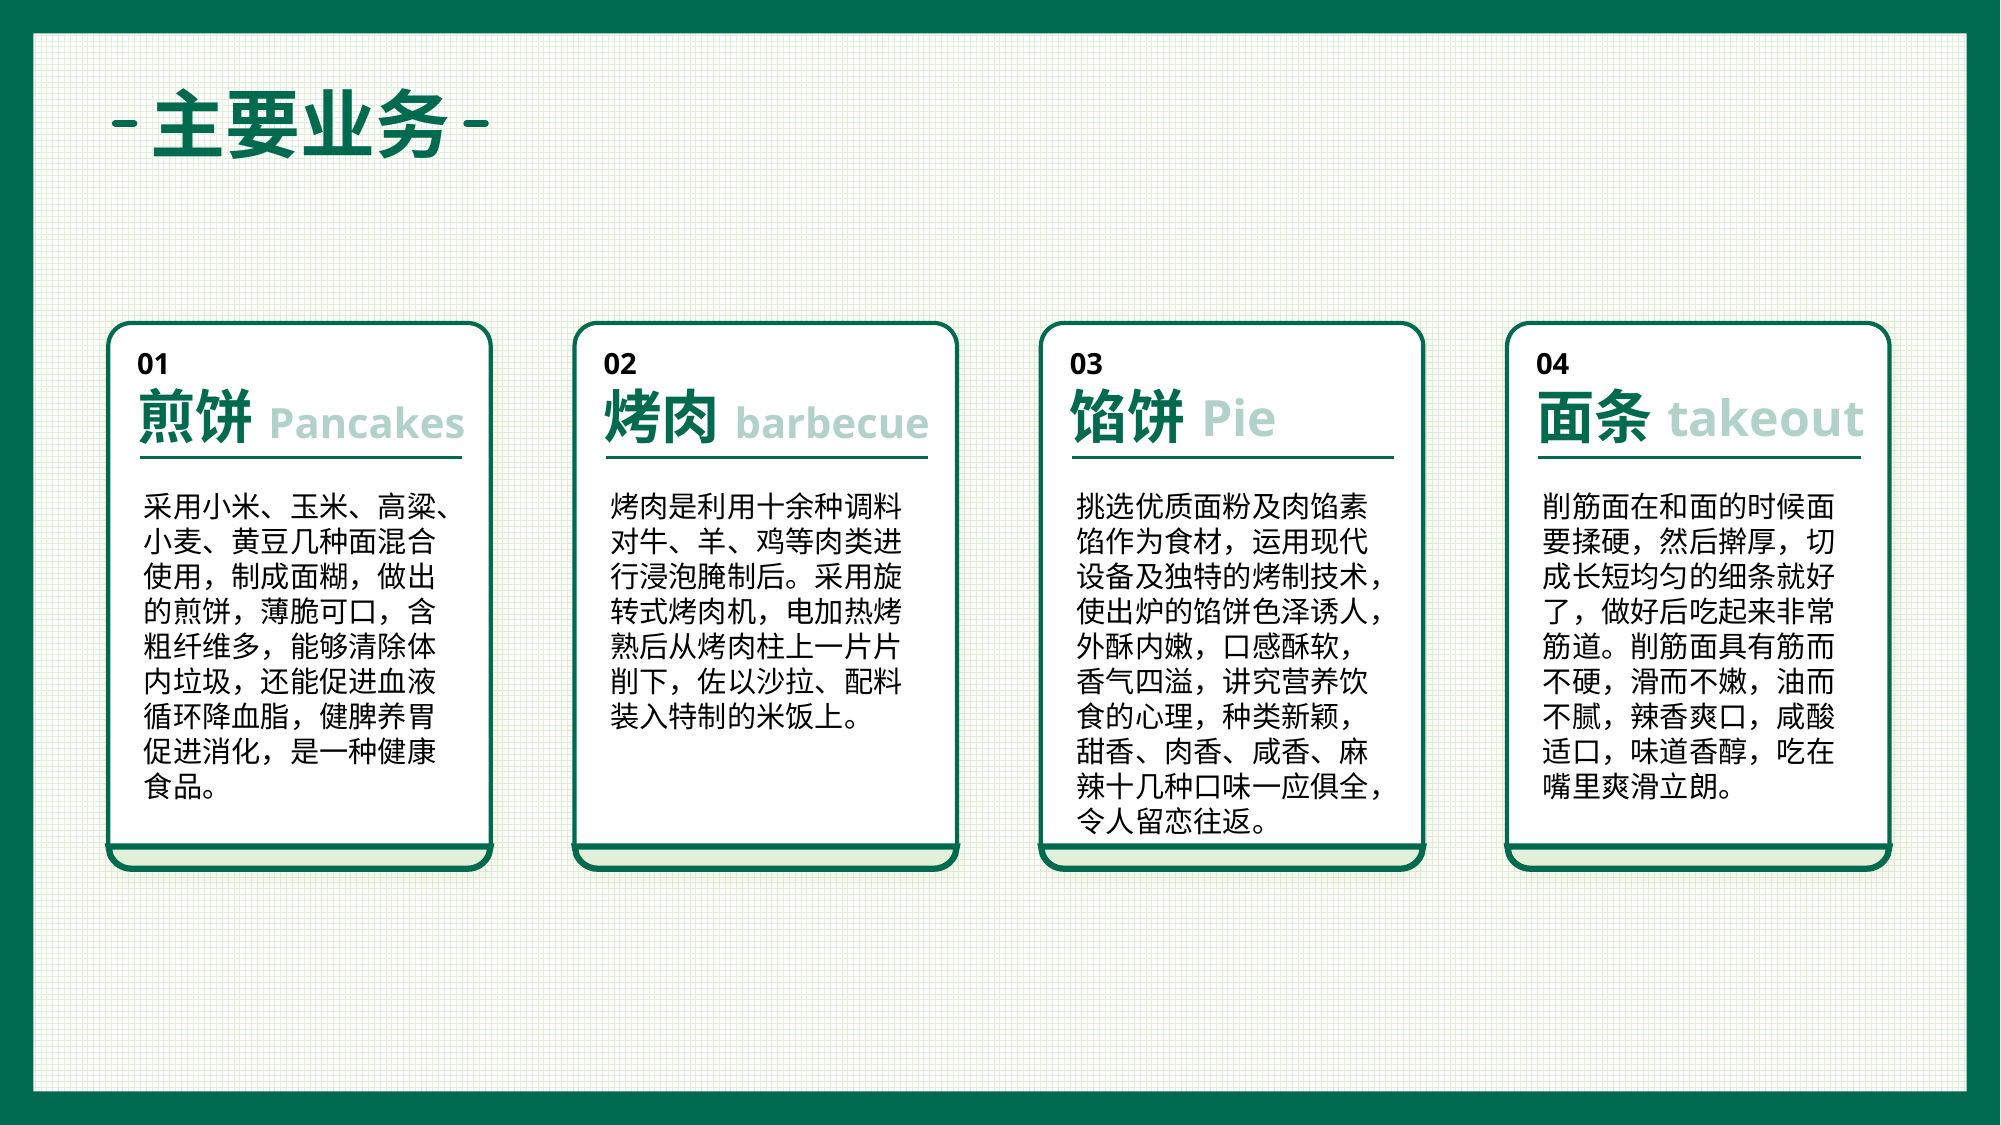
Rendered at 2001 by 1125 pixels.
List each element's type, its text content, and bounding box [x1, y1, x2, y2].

text_box Pancakes [267, 396, 484, 448]
text_box [1039, 845, 1425, 870]
text_box Pie [1200, 386, 1417, 448]
text_box takeout [1666, 386, 1883, 448]
text_box [1506, 845, 1891, 870]
text_box 采用小米、玉米、高粱、小麦、黄豆几种面混合使用，制成面糊，做出的煎饼，薄脆可口，含粗纤维多，能够清除体内垃圾，还能促进血液循环降血脂，健脾养胃促进消化，是一种健康食品。 [129, 481, 462, 811]
text_box 01 煎饼 [136, 348, 262, 447]
text_box 02 烤肉 [602, 348, 757, 447]
text_box [573, 321, 959, 845]
text_box 挑选优质面粉及肉馅素馅作为食材，运用现代设备及独特的烤制技术，使出炉的馅饼色泽诱人，外酥内嫩，口感酥软，香气四溢，讲究营养饮食的心理，种类新颖，甜香、肉香、咸香、麻辣十几种口味一应俱全，令人留恋往返。 [1061, 481, 1395, 846]
text_box 03 馅饼 [1069, 348, 1194, 447]
text_box [1505, 321, 1891, 846]
text_box barbecue [734, 396, 960, 448]
text_box 削筋面在和面的时候面要揉硬，然后擀厚，切成长短均匀的细条就好了，做好后吃起来非常筋道。削筋面具有筋而不硬，滑而不嫩，油而不腻，辣香爽口，咸酸适口，味道香醇，吃在嘴里爽滑立朗。 [1528, 481, 1861, 811]
text_box 烤肉是利用十余种调料对牛、羊、鸡等肉类进行浸泡腌制后。采用旋转式烤肉机，电加热烤熟后从烤肉柱上一片片削下，佐以沙拉、配料装入特制的米饭上。 [595, 481, 929, 741]
text_box [107, 321, 492, 845]
text_box [107, 845, 492, 870]
list 主要业务 [146, 77, 455, 169]
text_box [573, 845, 959, 870]
text_box 04 面条 [1535, 348, 1661, 447]
text_box [1039, 321, 1425, 845]
